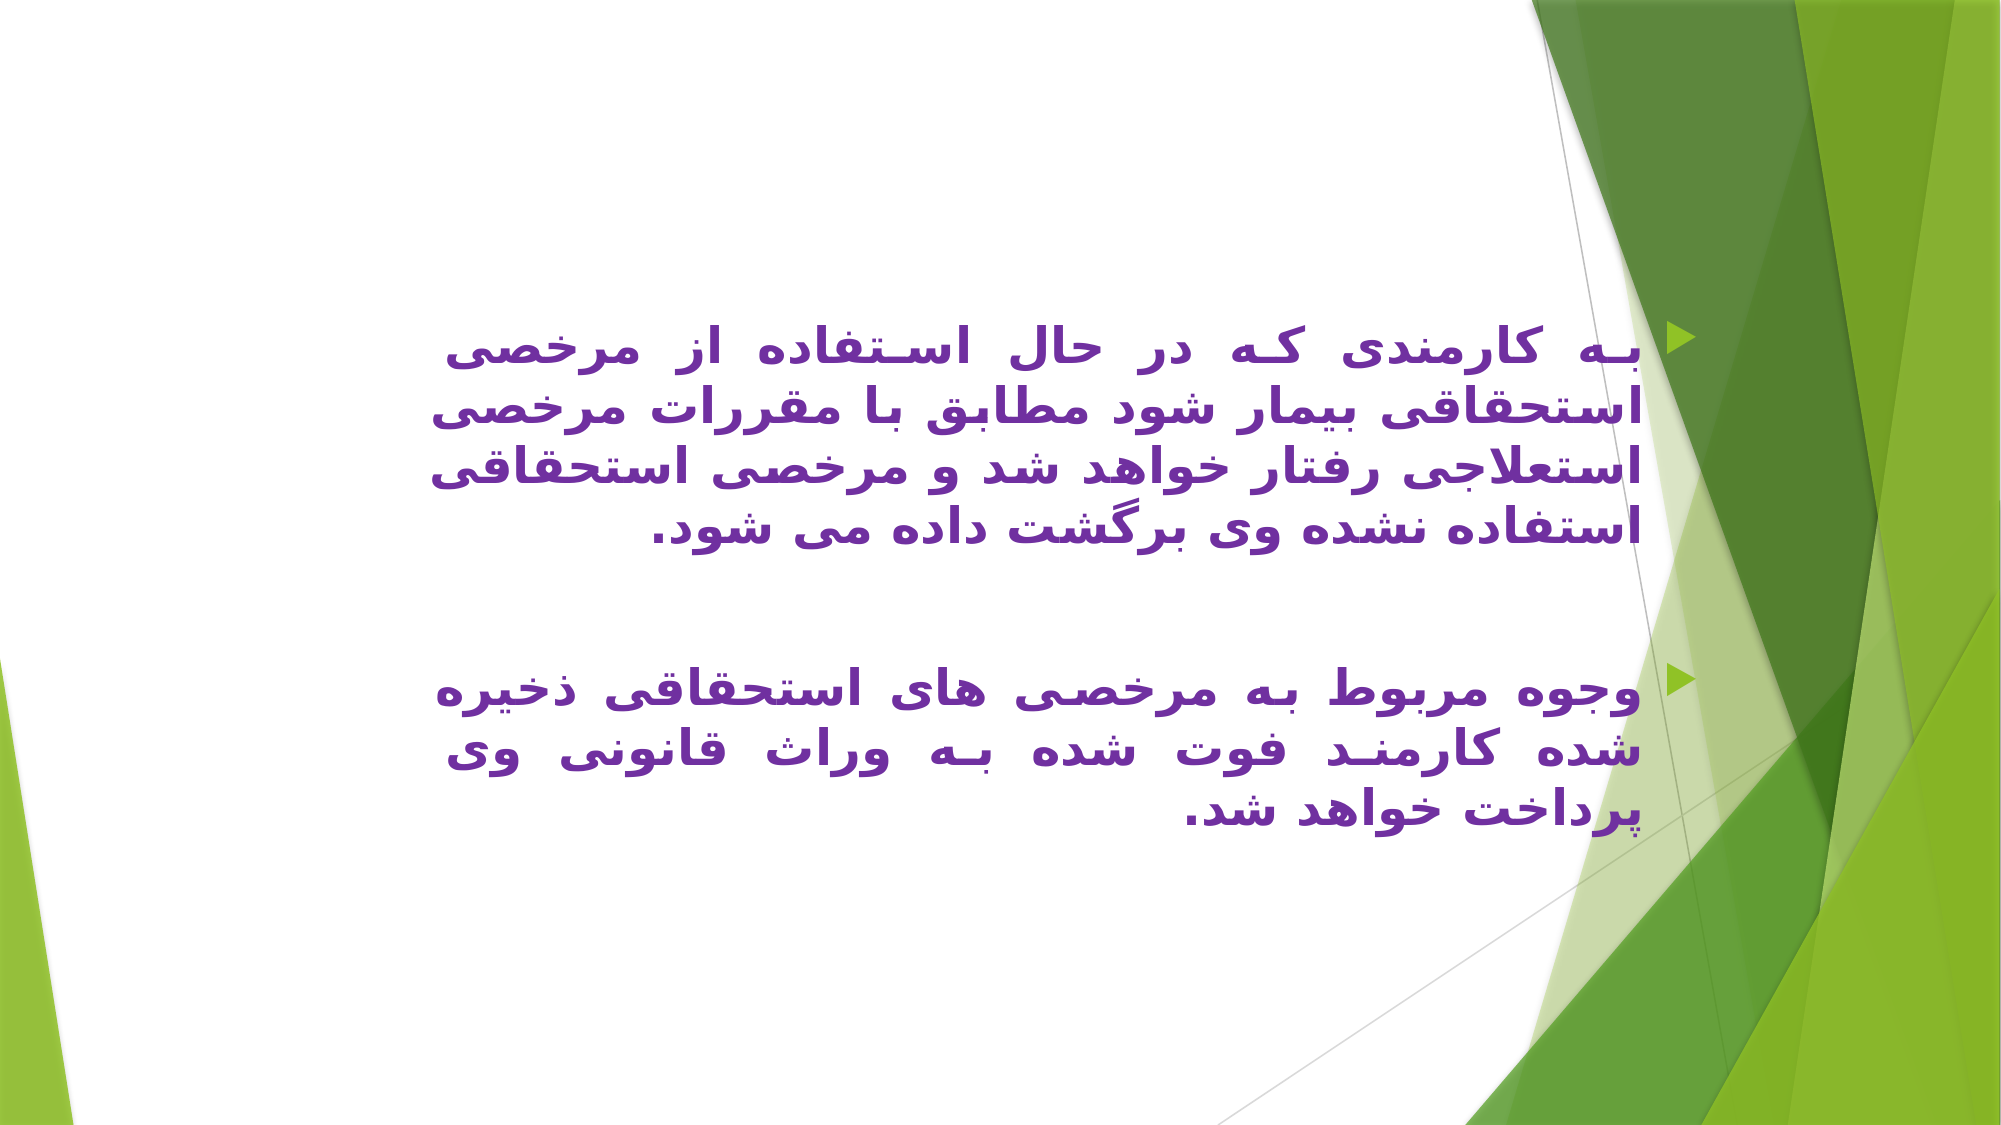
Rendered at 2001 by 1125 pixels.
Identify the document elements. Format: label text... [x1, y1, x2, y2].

list به کارمندی که در حال استفاده از مرخصی استحقاقی بیمار شود مطابق با مقررات مرخصی استعلاجی رفتار خواهد شد و مرخصی استحقاقی استفاده نشده وی برگشت داده می شود. وجوه مربوط به مرخصی های استحقاقی ذخیره شده کارمند فوت شده به وراث قانونی وی پرداخت خواهد شد. [412, 224, 1716, 1025]
